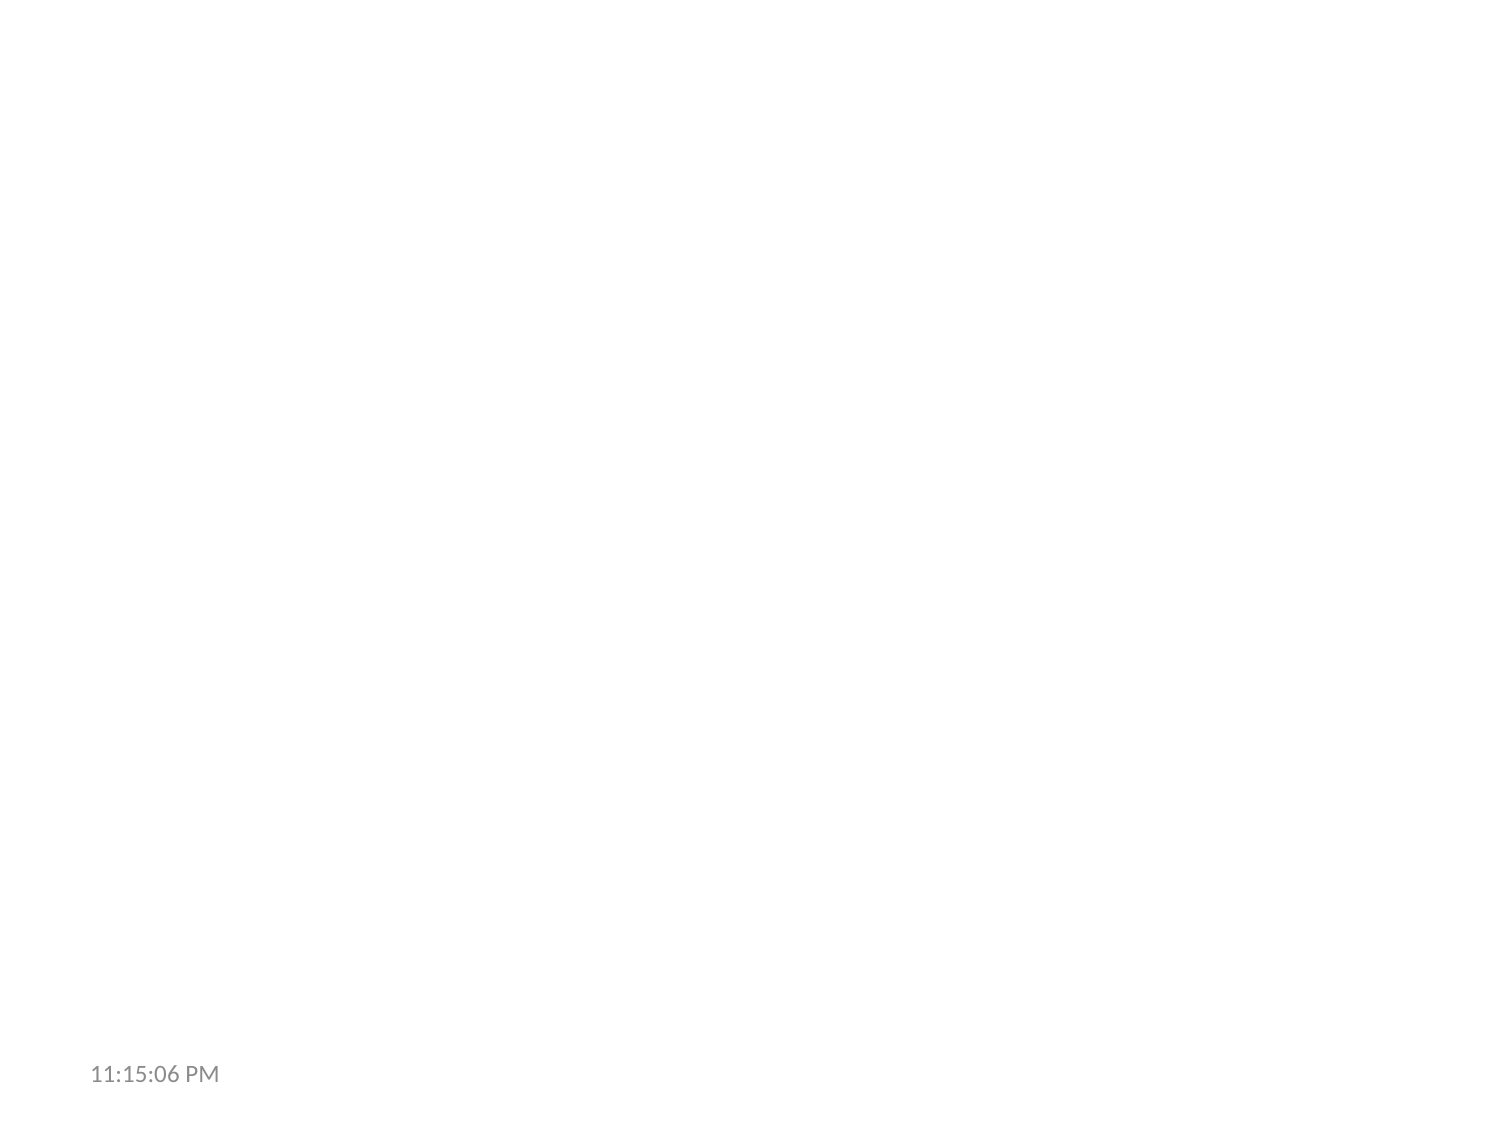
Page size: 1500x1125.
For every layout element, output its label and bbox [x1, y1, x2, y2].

slide_number [75, 1042, 425, 1103]
